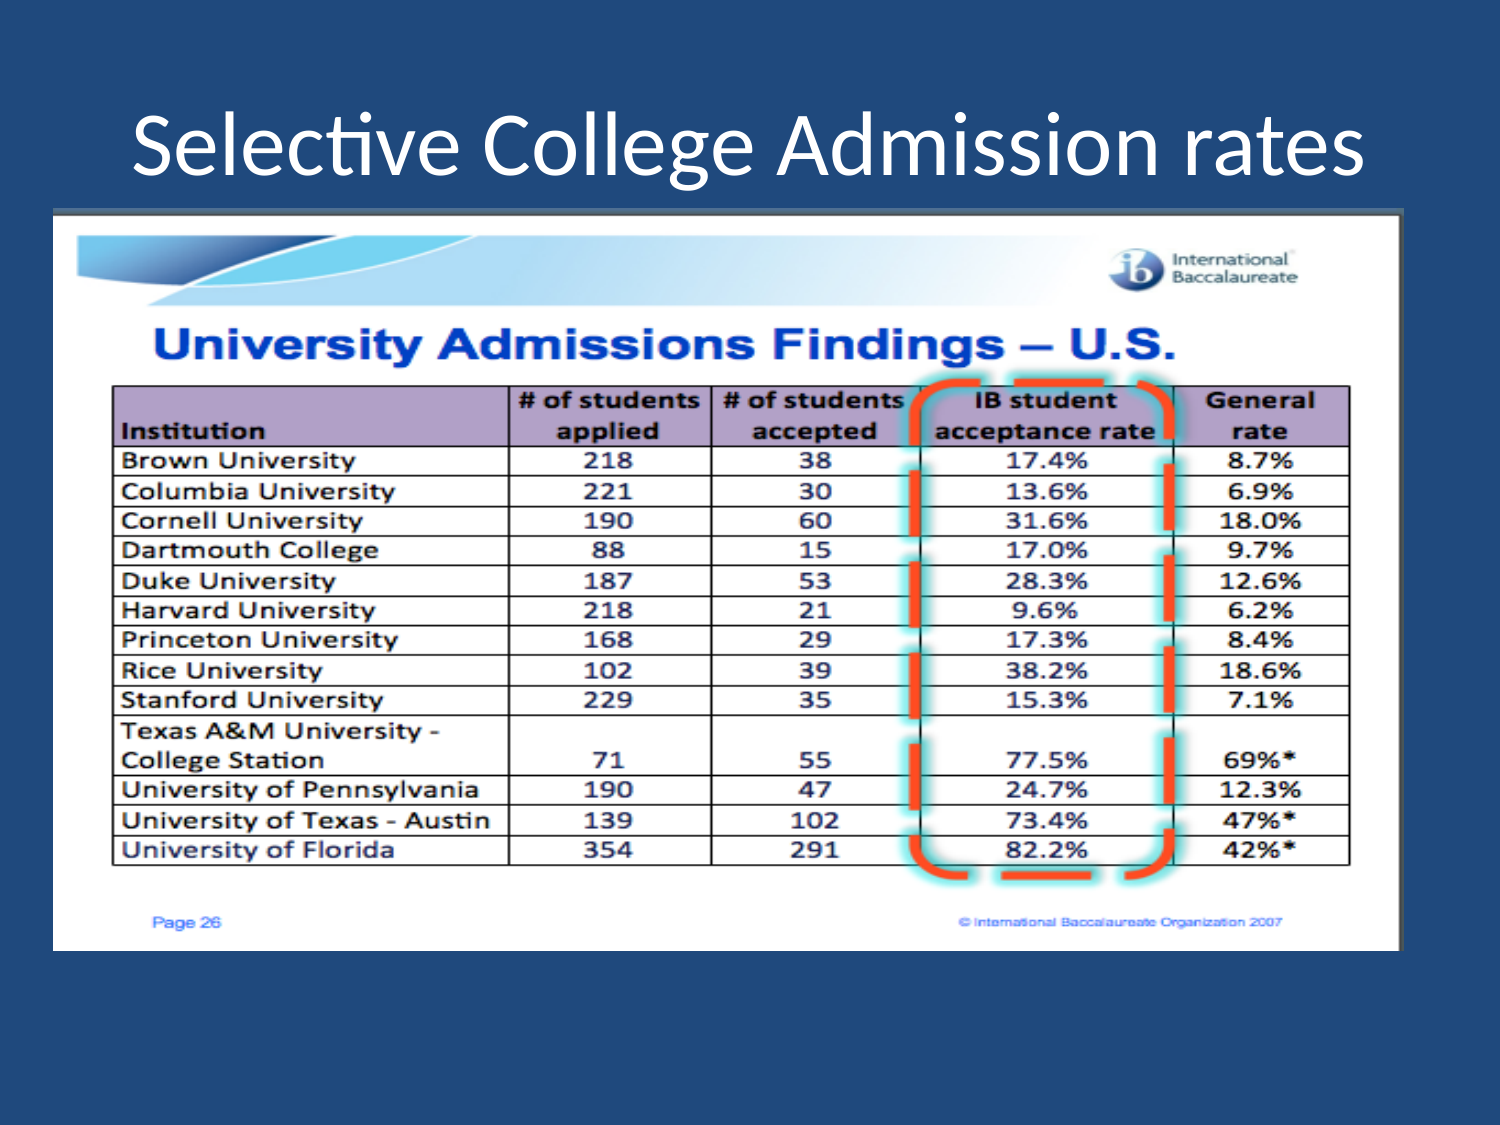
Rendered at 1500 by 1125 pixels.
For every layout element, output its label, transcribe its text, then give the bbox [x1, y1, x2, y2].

title Selective College Admission rates [75, 45, 1425, 233]
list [52, 207, 1404, 951]
